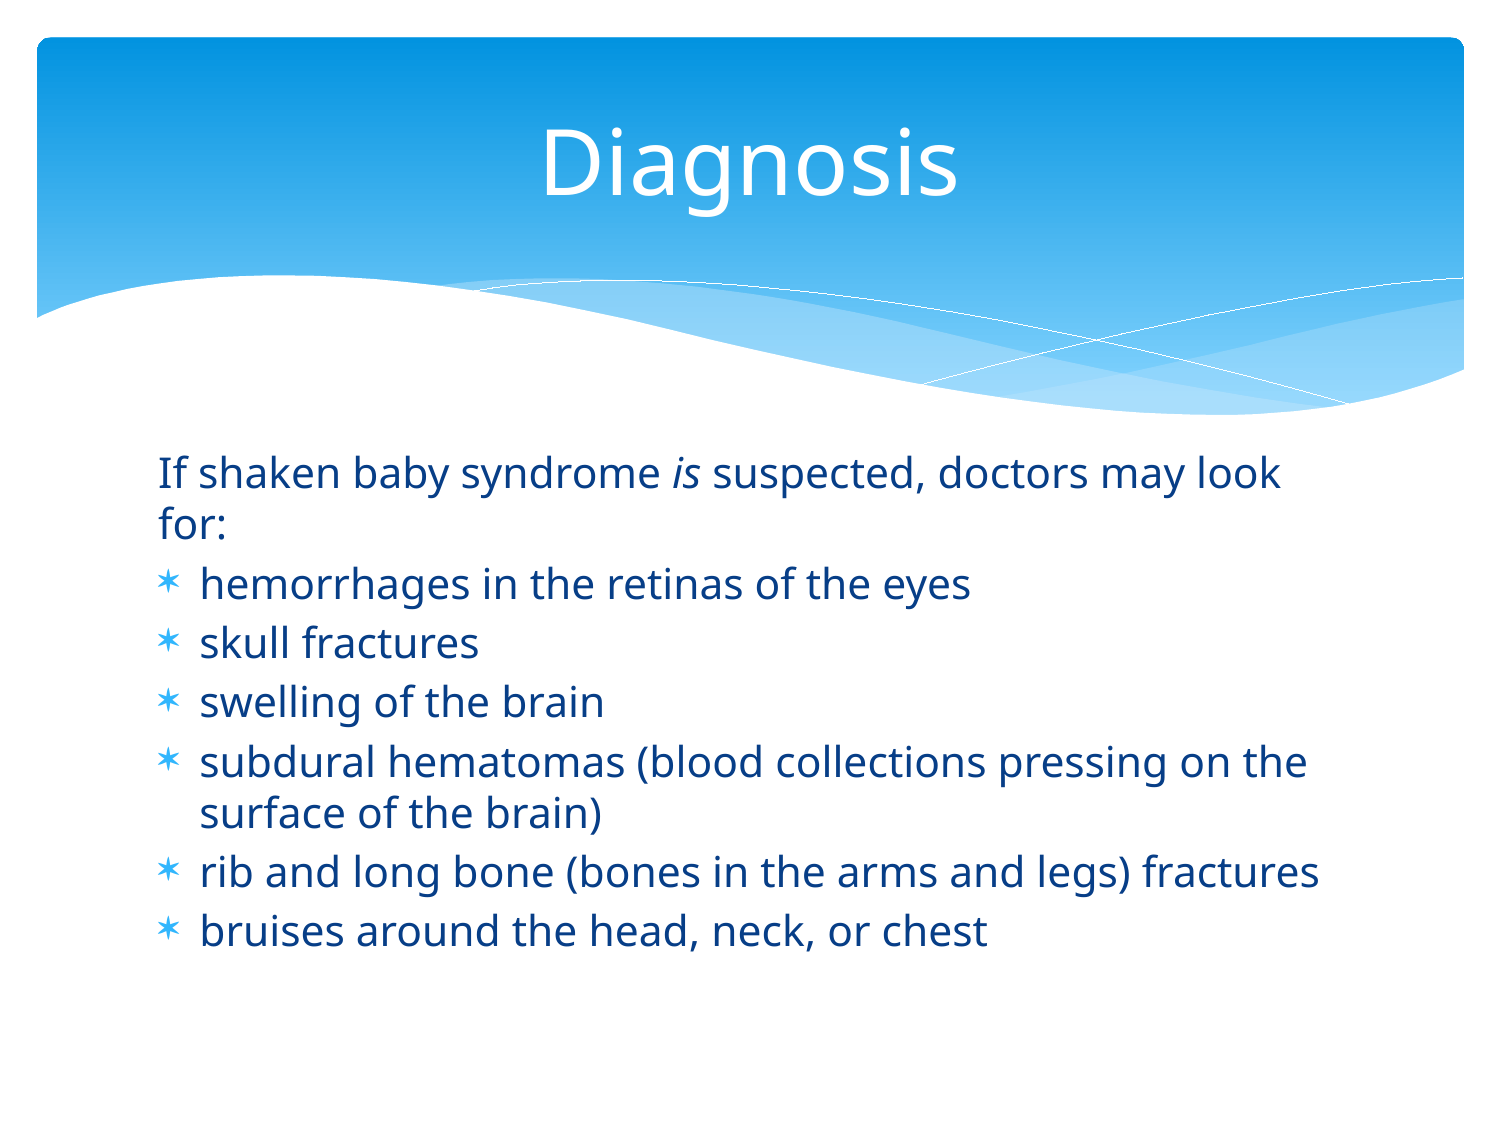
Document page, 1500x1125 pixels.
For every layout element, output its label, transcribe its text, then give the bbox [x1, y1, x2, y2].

list If shaken baby syndrome is suspected, doctors may look for: hemorrhages in the retinas of the eyes skull fractures swelling of the brain subdural hematomas (blood collections pressing on the surface of the brain) rib and long bone (bones in the arms and legs) fractures bruises around the head, neck, or chest [143, 438, 1359, 1005]
title Diagnosis [75, 55, 1425, 261]
